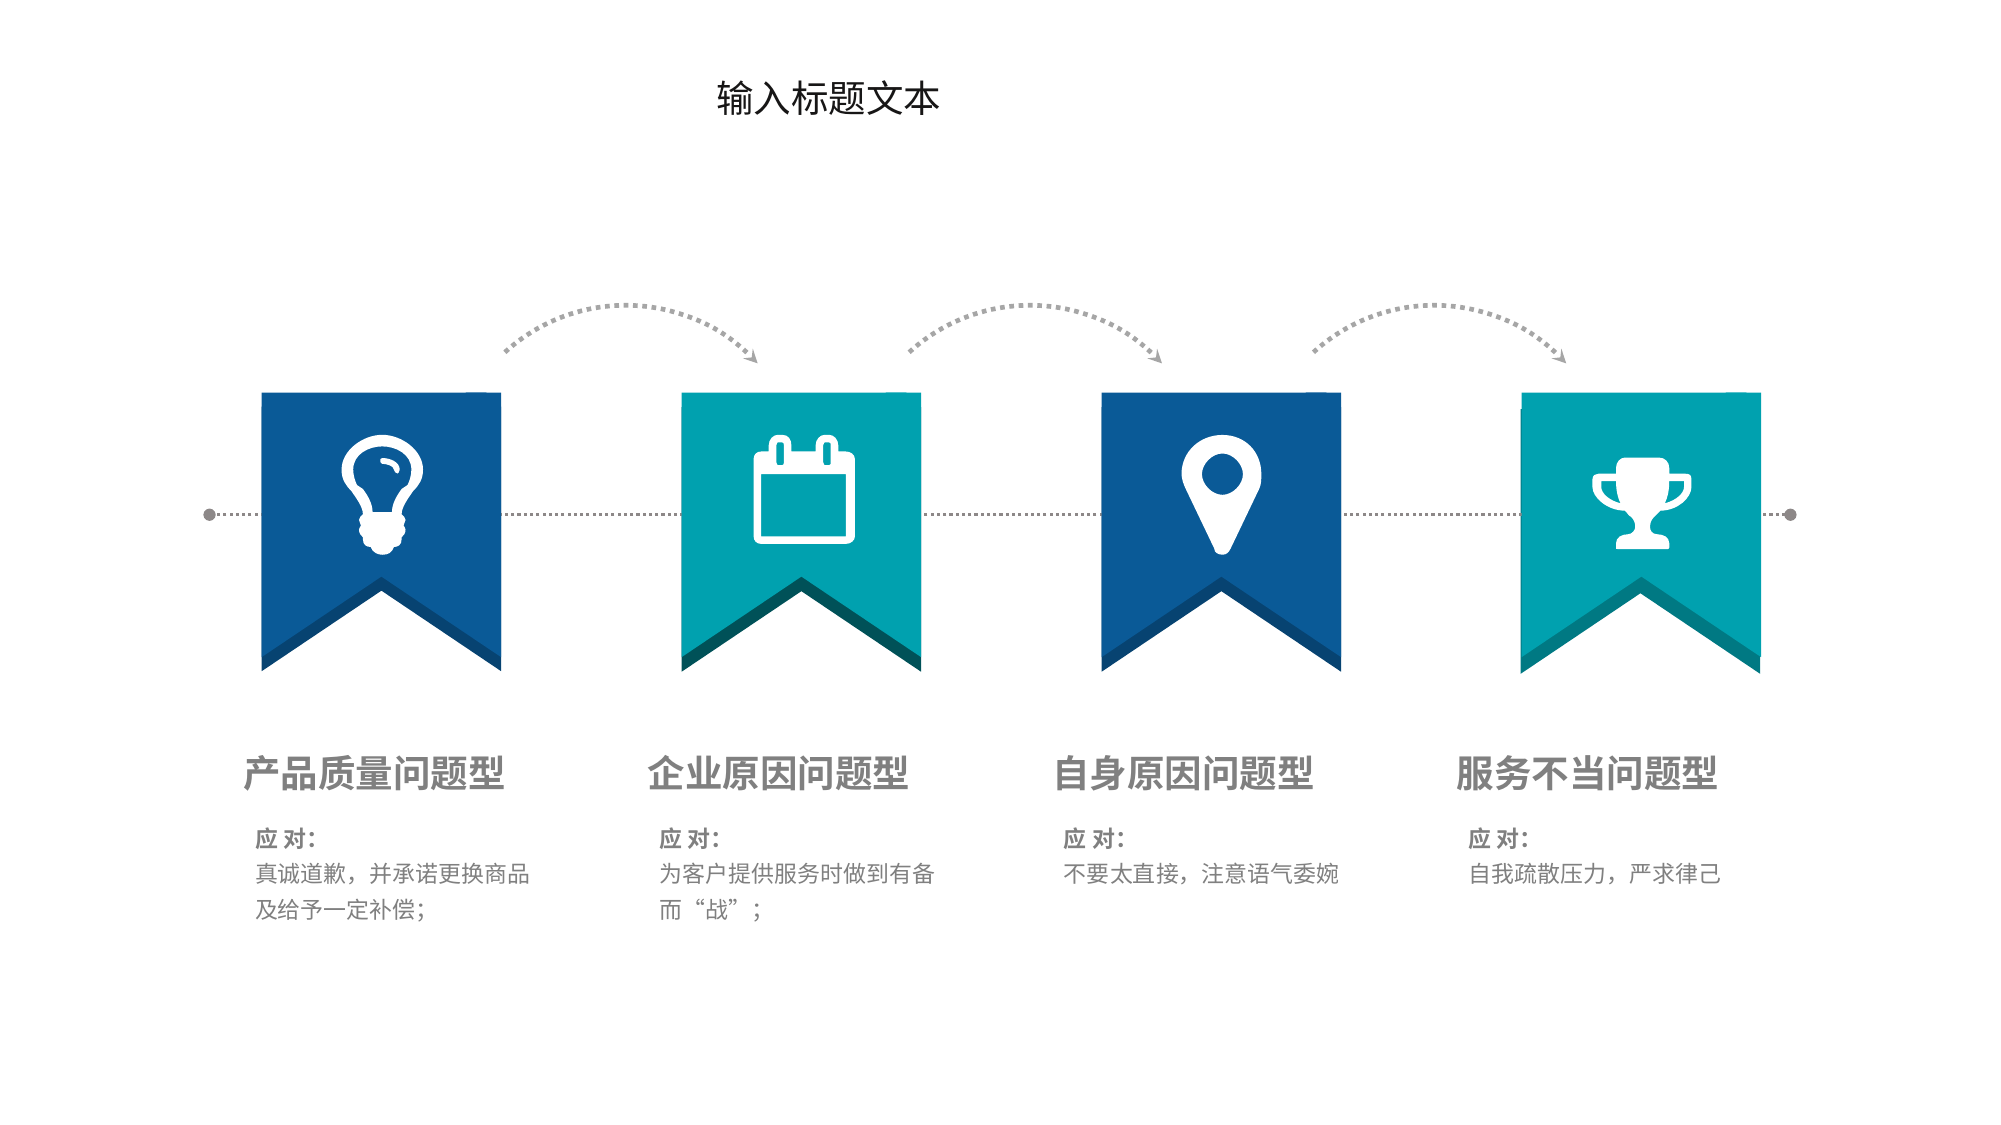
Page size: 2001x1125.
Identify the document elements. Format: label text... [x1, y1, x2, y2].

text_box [1440, 742, 1771, 893]
text_box [1520, 515, 1763, 660]
text_box [1616, 515, 1670, 550]
text_box [341, 434, 424, 514]
text_box [680, 579, 923, 674]
text_box [1313, 304, 1567, 485]
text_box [631, 742, 962, 929]
text_box [680, 391, 923, 514]
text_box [226, 742, 558, 929]
text_box [1198, 515, 1247, 555]
text_box [753, 515, 855, 544]
text_box [504, 304, 758, 485]
text_box [260, 391, 503, 514]
text_box [908, 304, 1162, 485]
text_box [260, 515, 503, 660]
text_box [753, 434, 855, 514]
text_box [1181, 434, 1262, 514]
text_box [260, 579, 503, 674]
text_box [1100, 391, 1343, 514]
text_box [1520, 391, 1763, 514]
text_box [358, 515, 406, 555]
text_box [1592, 457, 1692, 514]
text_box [1035, 742, 1367, 893]
text_box [680, 515, 923, 660]
text_box [1100, 579, 1343, 674]
text_box 输入标题文本 [701, 67, 1300, 128]
text_box [1519, 516, 1762, 676]
text_box [1100, 515, 1343, 660]
